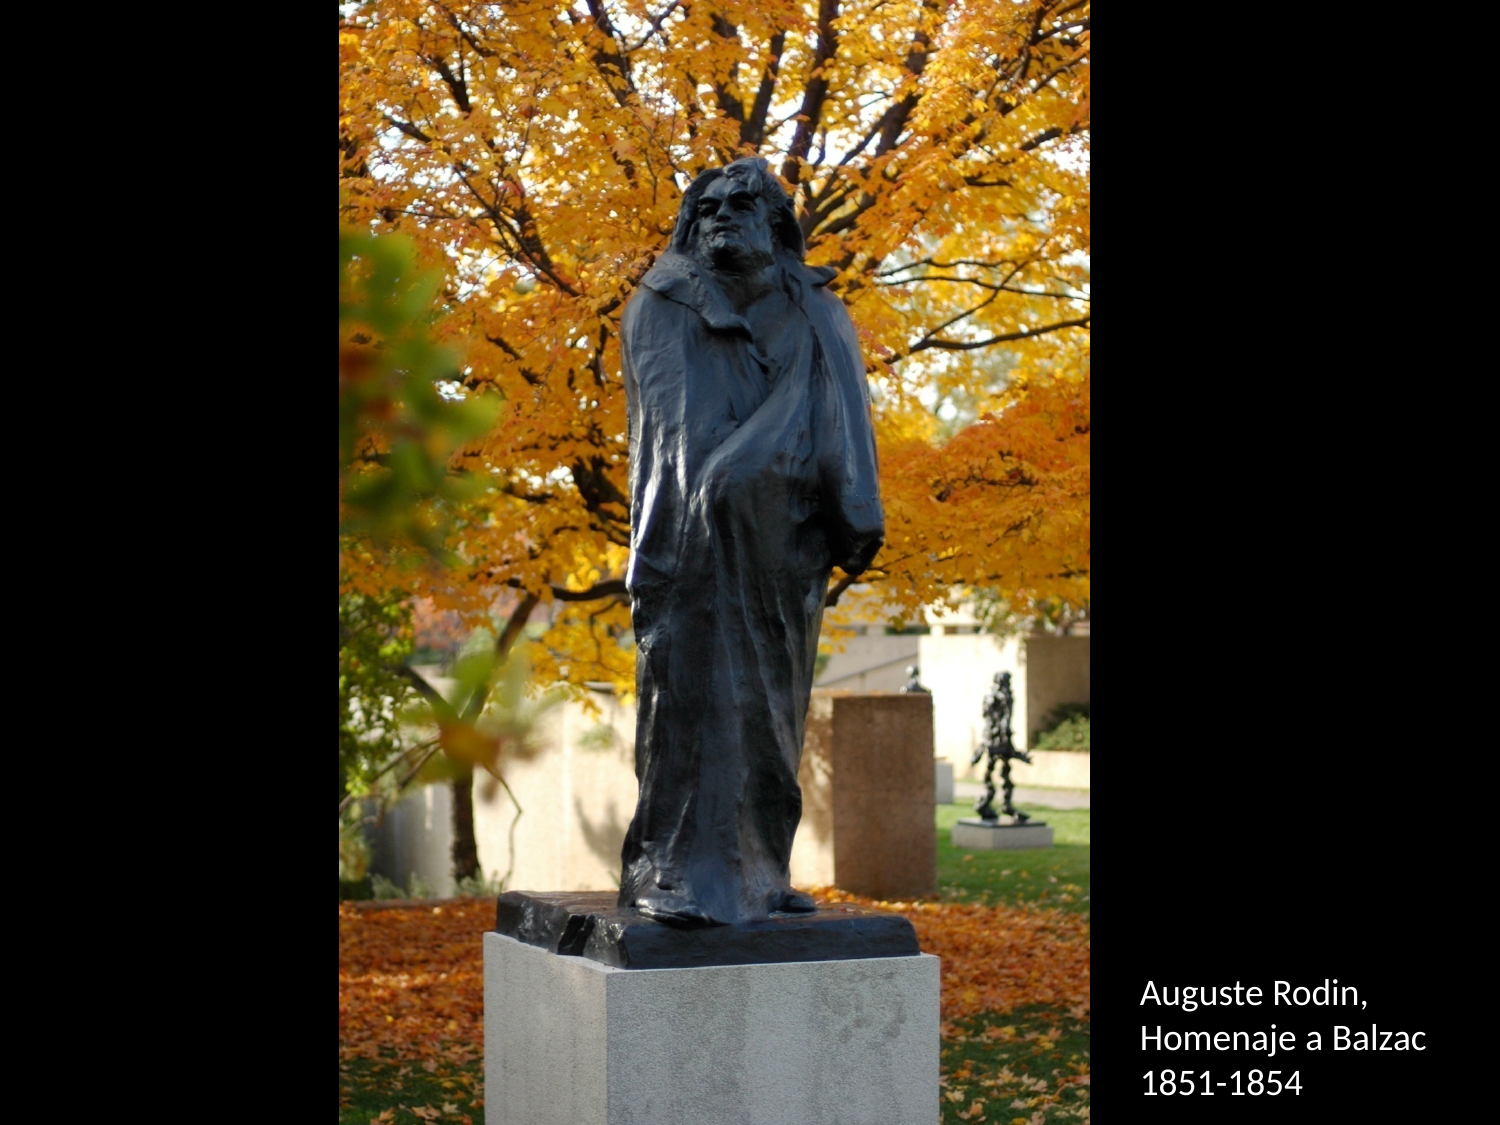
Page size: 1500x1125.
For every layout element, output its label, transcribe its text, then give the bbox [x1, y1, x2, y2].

text_box Auguste Rodin, Homenaje a Balzac 1851-1854 [1124, 960, 1500, 1111]
picture [339, 0, 1091, 1125]
